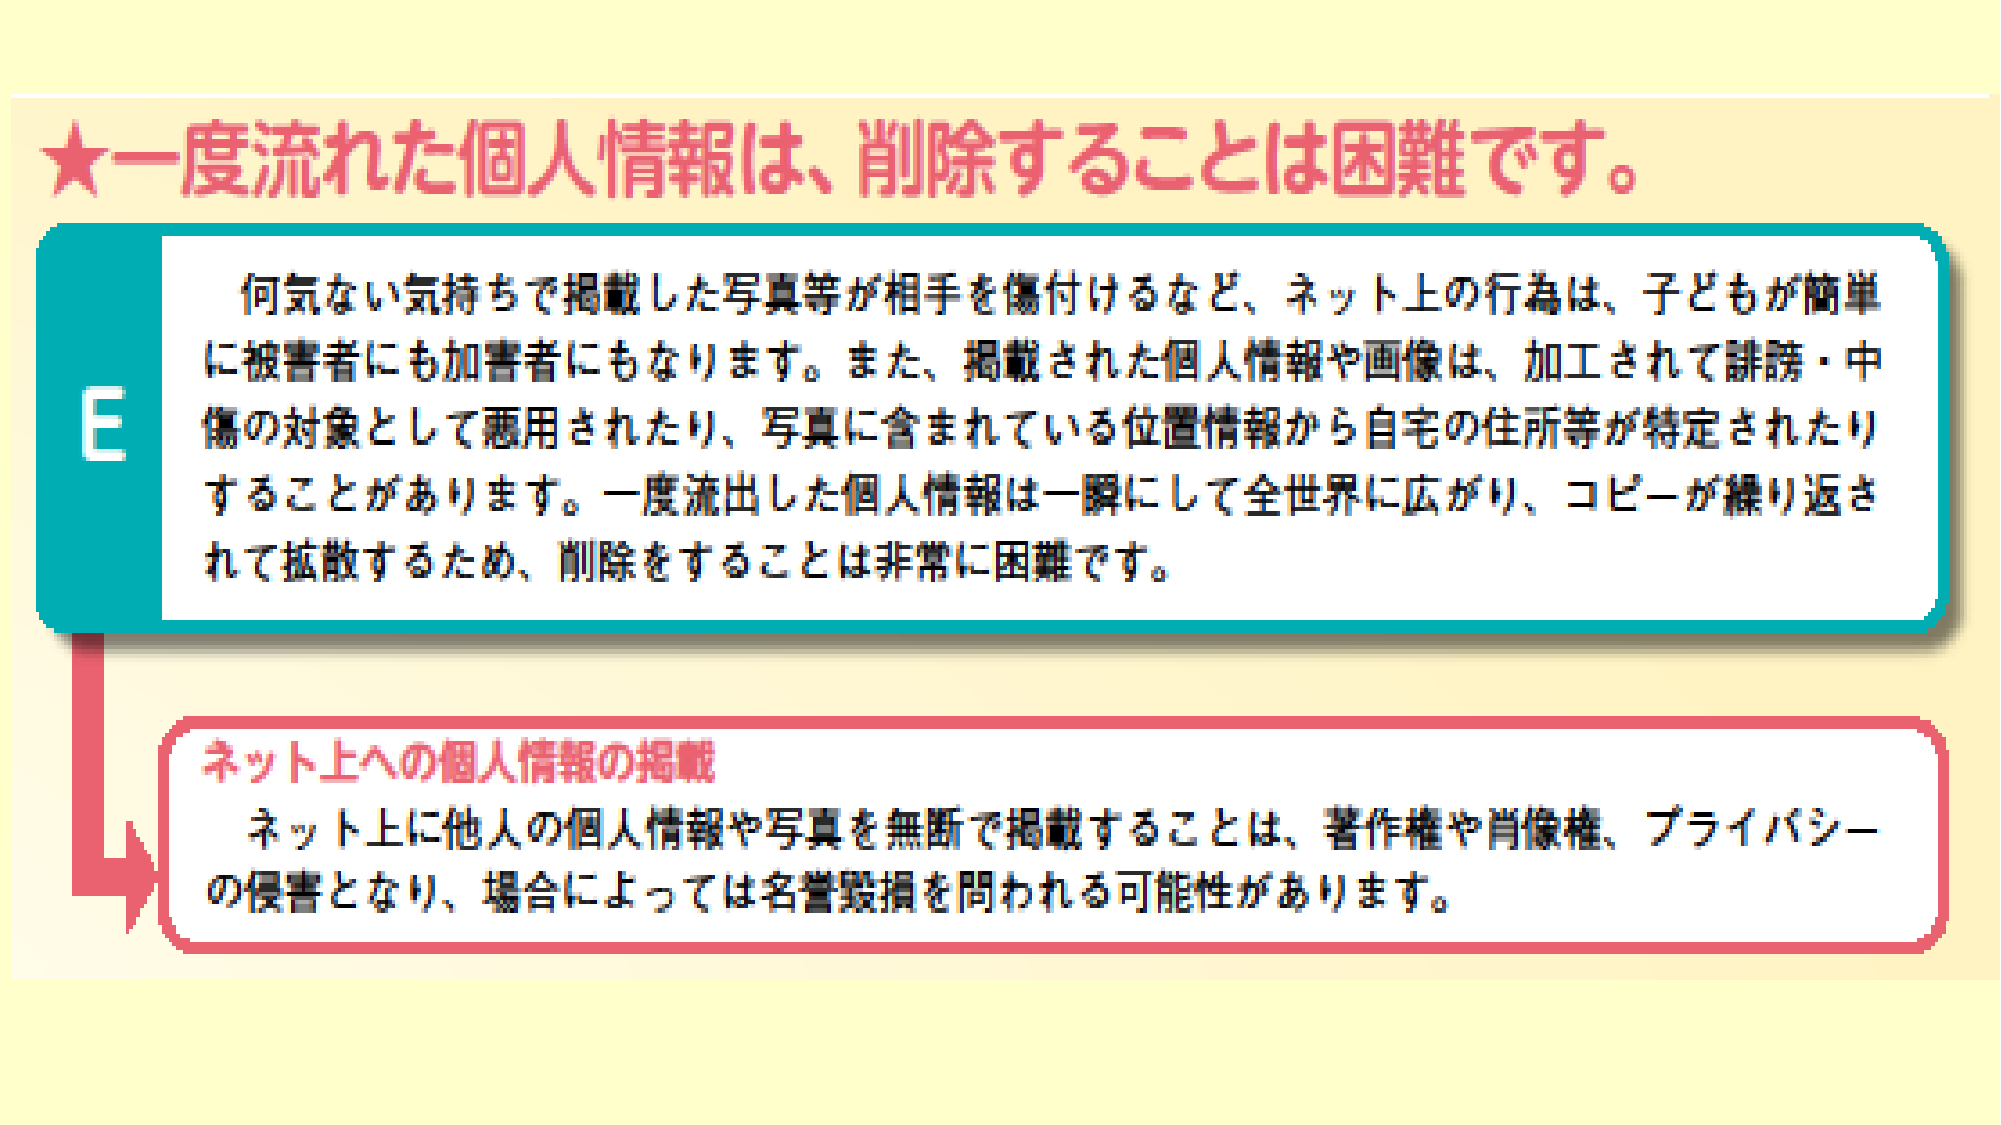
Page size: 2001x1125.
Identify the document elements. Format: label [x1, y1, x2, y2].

picture [11, 94, 2000, 980]
